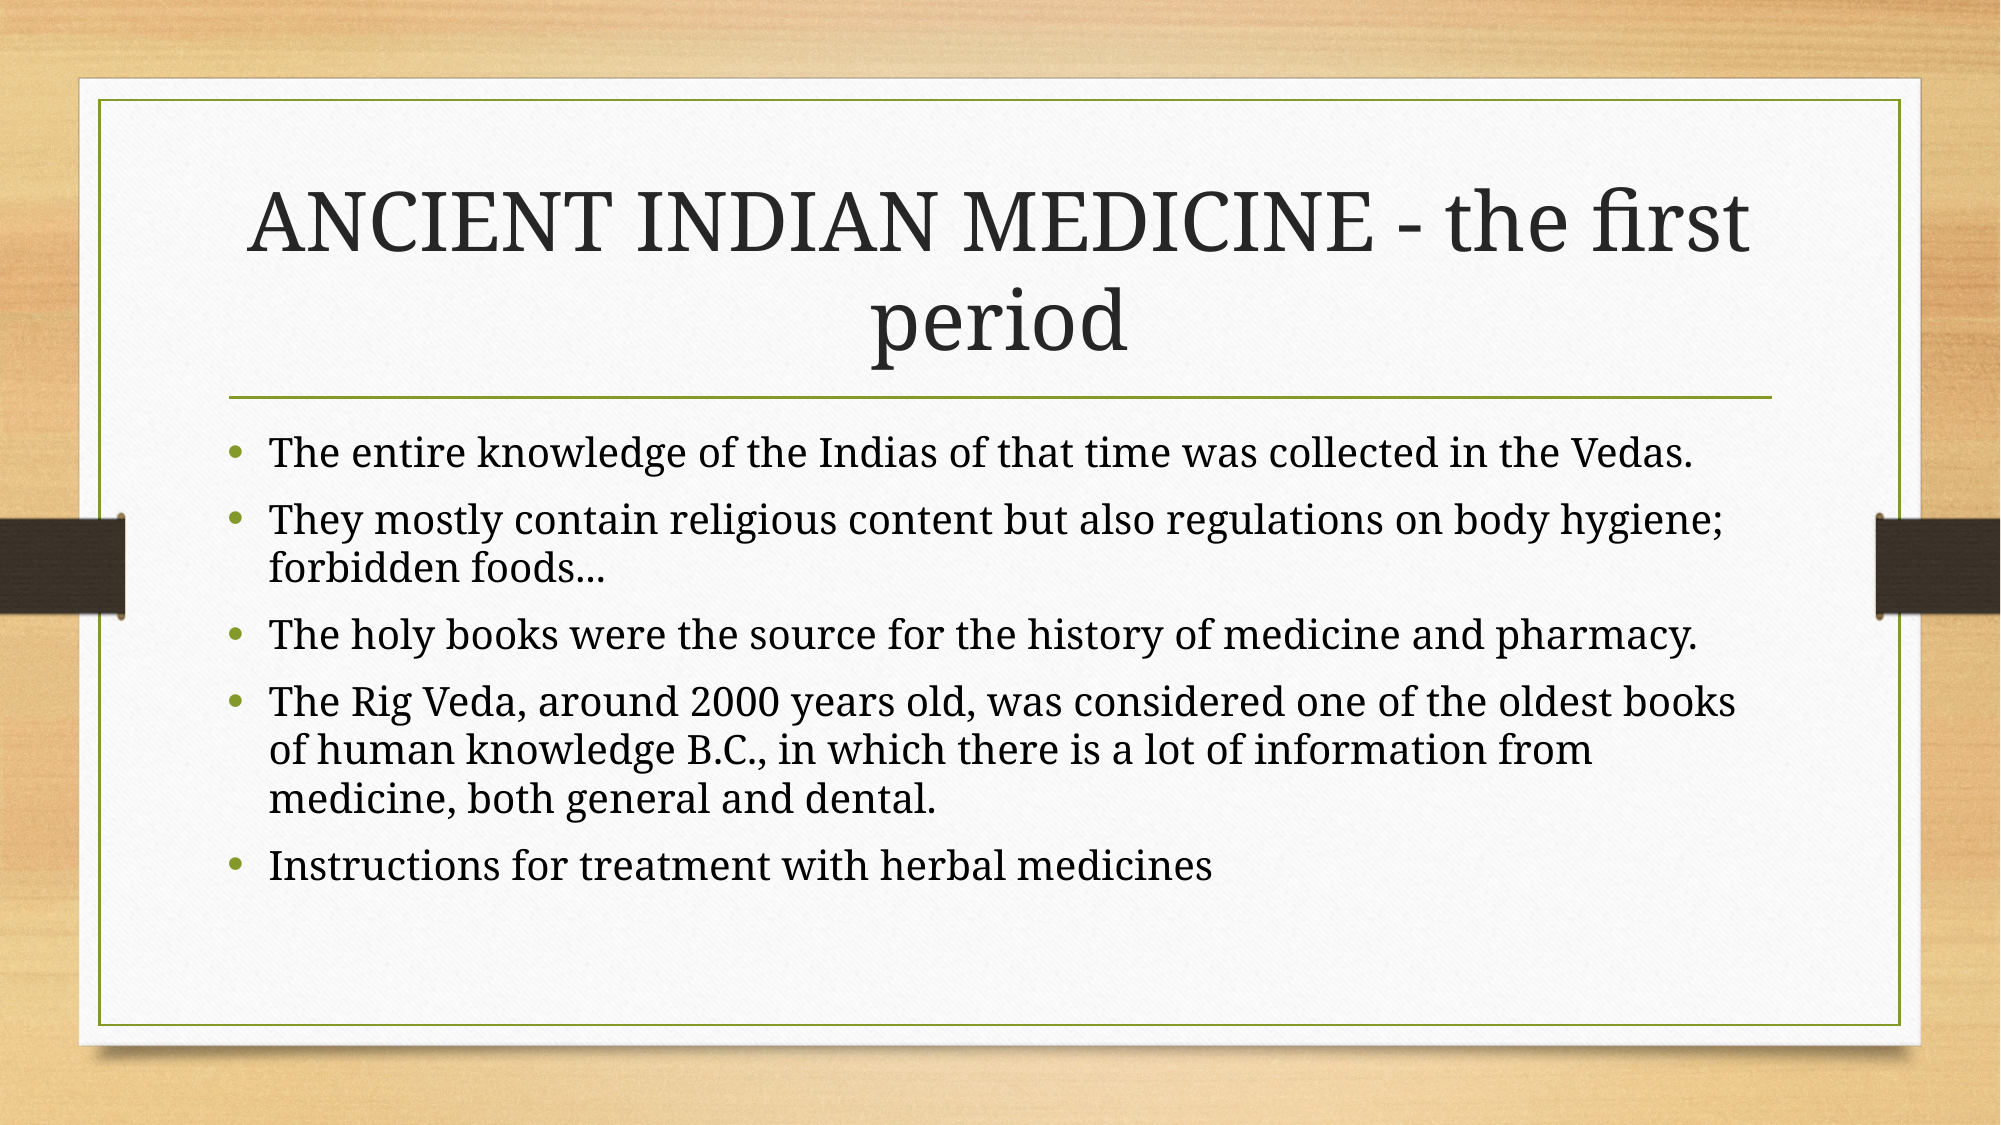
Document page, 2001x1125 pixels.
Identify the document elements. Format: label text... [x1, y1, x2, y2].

list The entire knowledge of the Indias of that time was collected in the Vedas. They mostly contain religious content but also regulations on body hygiene; forbidden foods... The holy books were the source for the history of medicine and pharmacy. The Rig Veda, around 2000 years old, was considered one of the oldest books of human knowledge B.C., in which there is a lot of information from medicine, both general and dental. Instructions for treatment with herbal medicines [212, 419, 1788, 964]
title ANCIENT INDIAN MEDICINE - the first period [212, 161, 1788, 375]
picture [0, 0, 2001, 1125]
